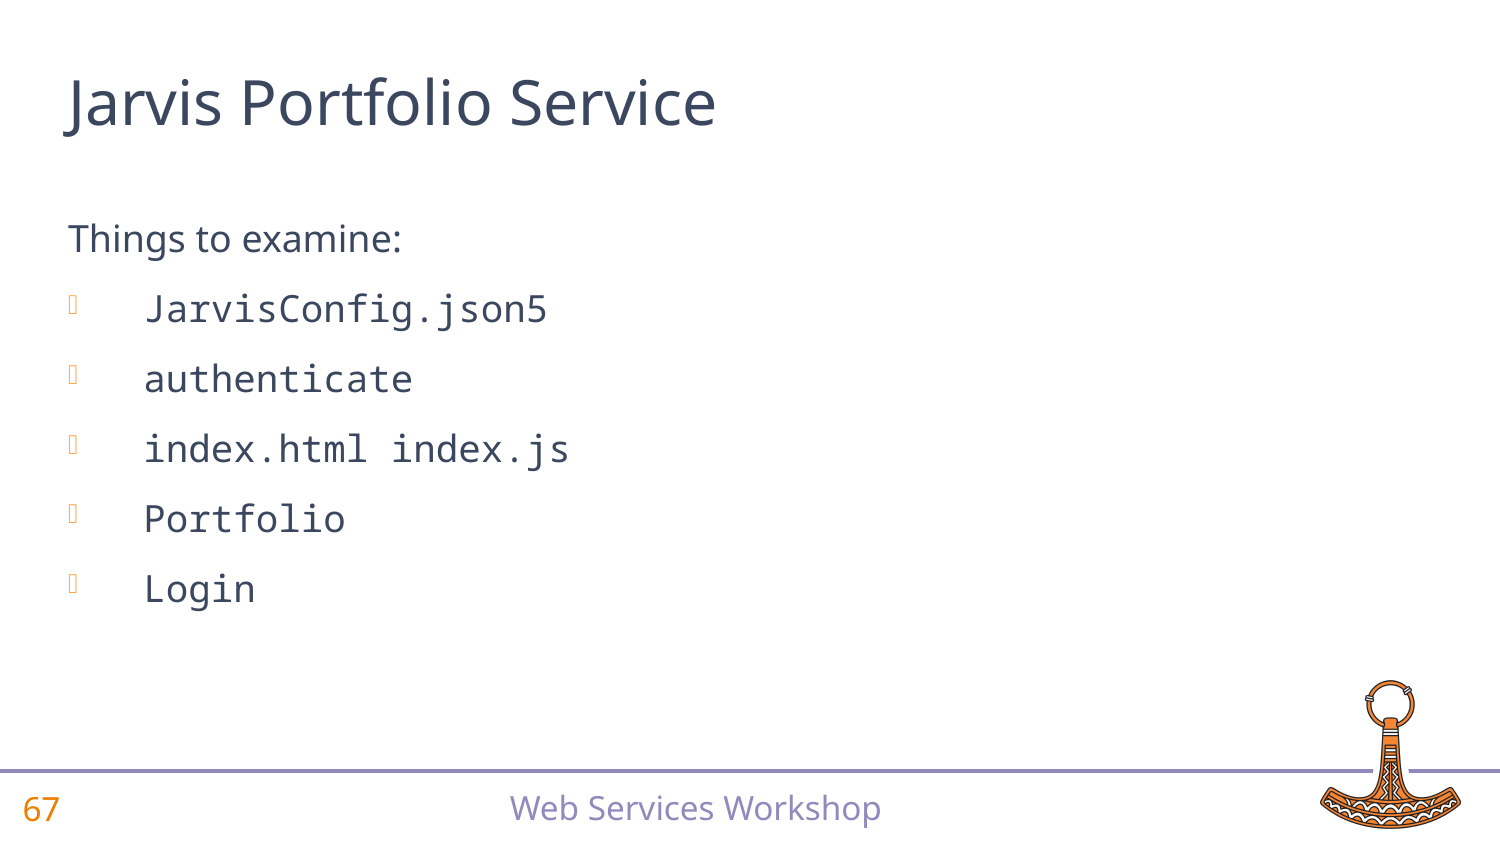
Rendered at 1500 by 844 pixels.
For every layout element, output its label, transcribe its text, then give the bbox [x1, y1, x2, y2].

title Jarvis Portfolio Service [53, 43, 1203, 157]
picture [1320, 680, 1461, 829]
list Things to examine: JarvisConfig.json5 authenticate index.html index.js Portfolio Login [53, 207, 1453, 740]
